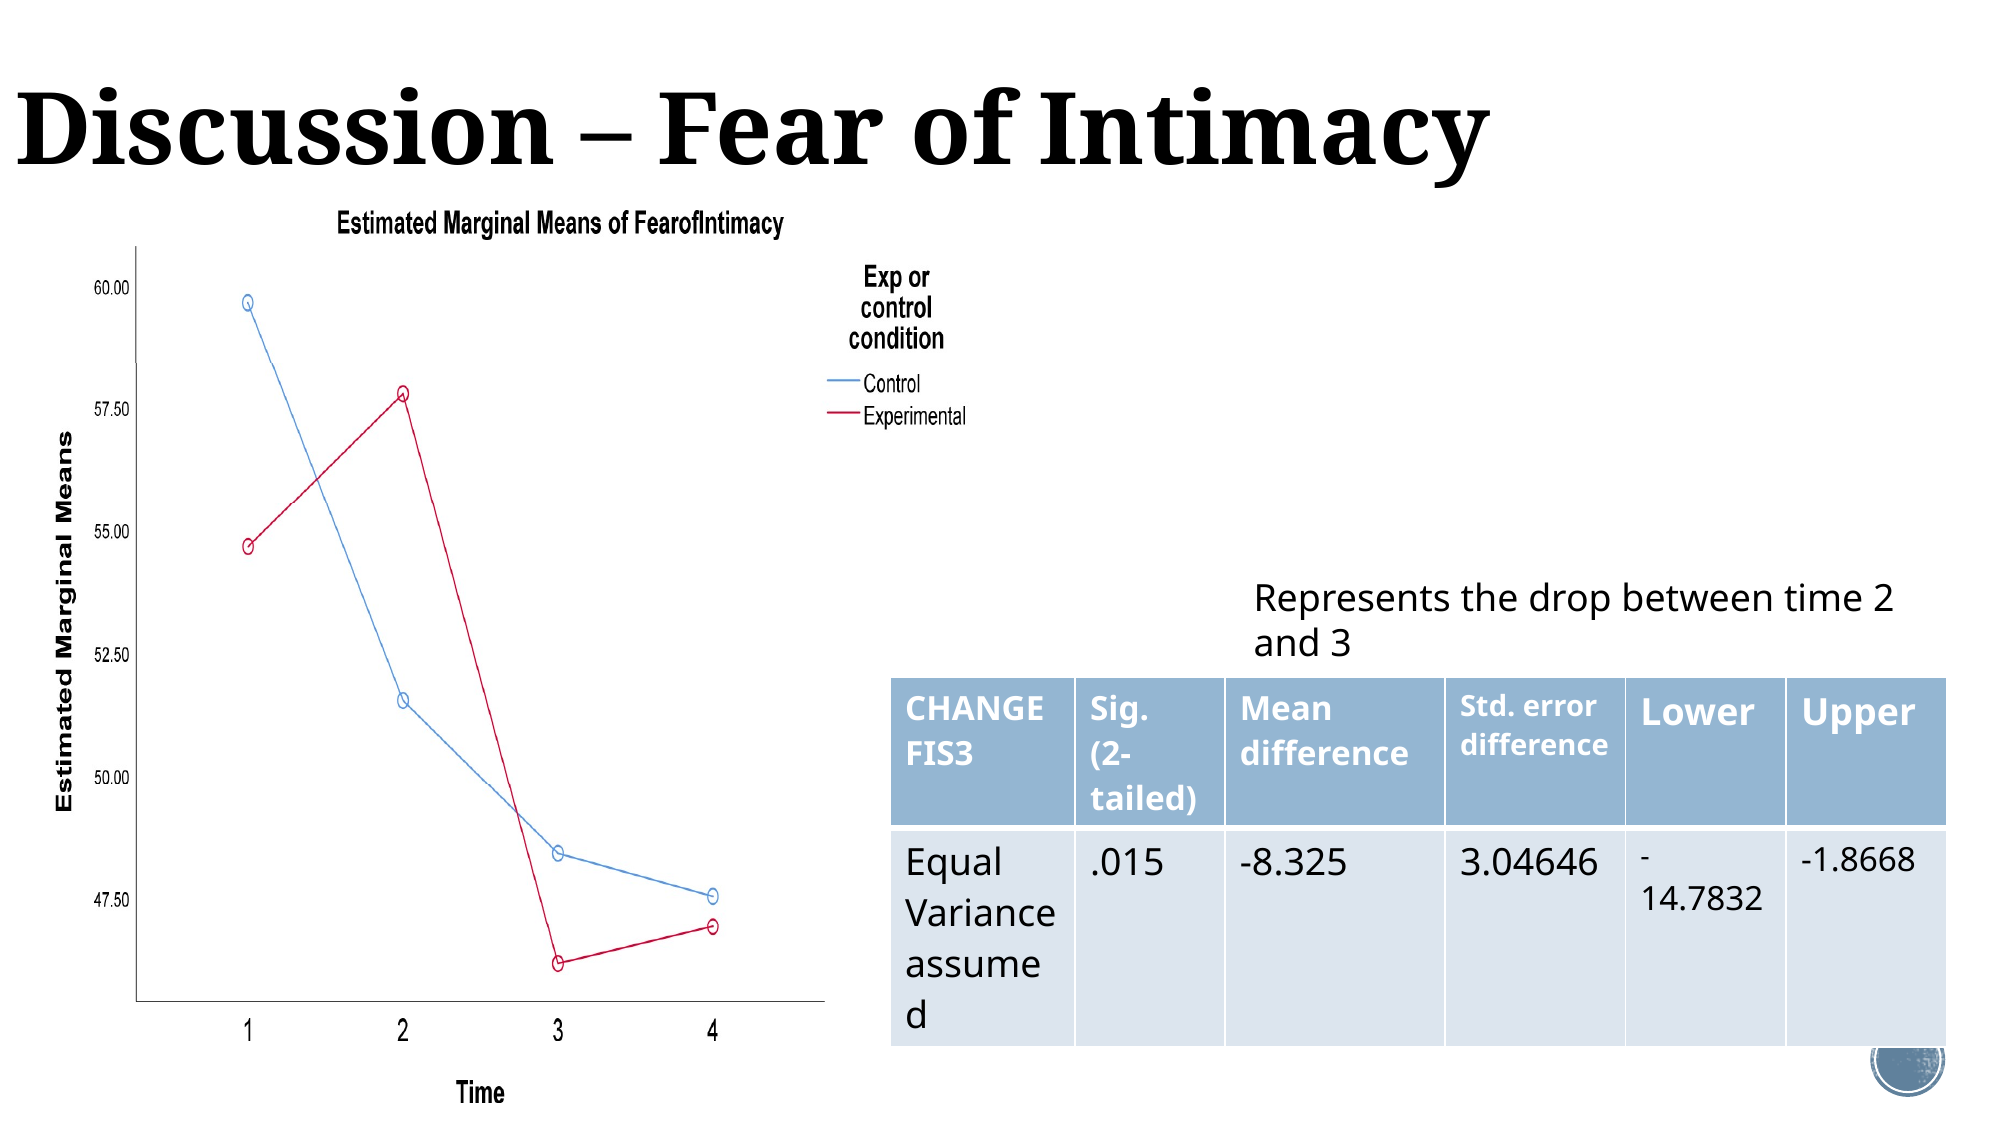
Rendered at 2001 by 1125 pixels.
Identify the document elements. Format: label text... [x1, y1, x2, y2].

table_cell -8.325 [1226, 831, 1444, 1046]
table_cell -1.8668 [1787, 831, 1946, 1046]
table_header Lower [1626, 678, 1785, 825]
table_cell 3.04646 [1446, 831, 1625, 1046]
title Discussion – Fear of Intimacy [0, 0, 1650, 264]
table_header Std. error difference [1446, 678, 1625, 825]
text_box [32, 211, 1090, 1101]
text_box Represents the drop between time 2 and 3 [1238, 566, 1914, 671]
table_cell .015 [1090, 831, 1224, 1046]
table_header Upper [1787, 678, 1946, 825]
table_header Mean difference [1226, 678, 1444, 825]
table_header Sig. (2-tailed) [1090, 678, 1224, 825]
table_cell -14.7832 [1626, 831, 1785, 1046]
